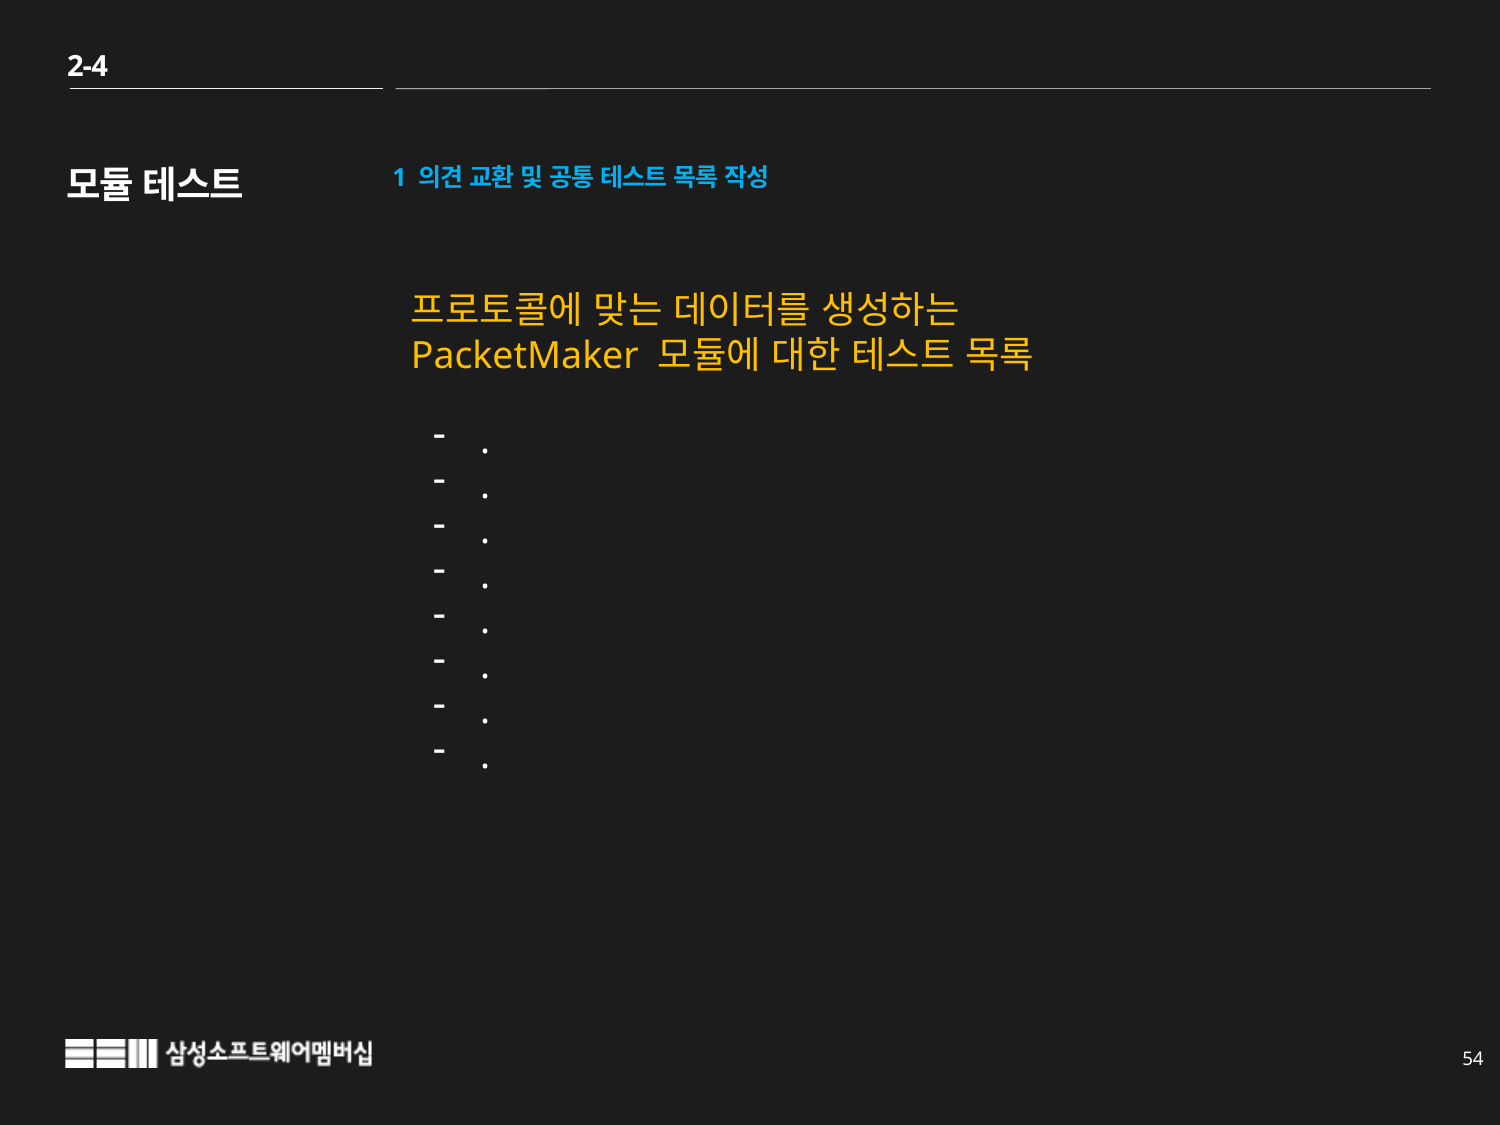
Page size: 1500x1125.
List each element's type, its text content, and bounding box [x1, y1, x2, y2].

text_box 2-4 [52, 39, 123, 90]
text_box 54 [1377, 1039, 1499, 1080]
text_box . . . . . . . . [418, 408, 1376, 784]
text_box 모듈 테스트 [51, 149, 338, 214]
text_box 프로토콜에 맞는 데이터를 생성하는 PacketMaker 모듈에 대한 테스트 목록 [396, 278, 1050, 384]
picture [64, 1039, 375, 1068]
text_box 1 의견 교환 및 공통 테스트 목록 작성 [377, 154, 803, 199]
